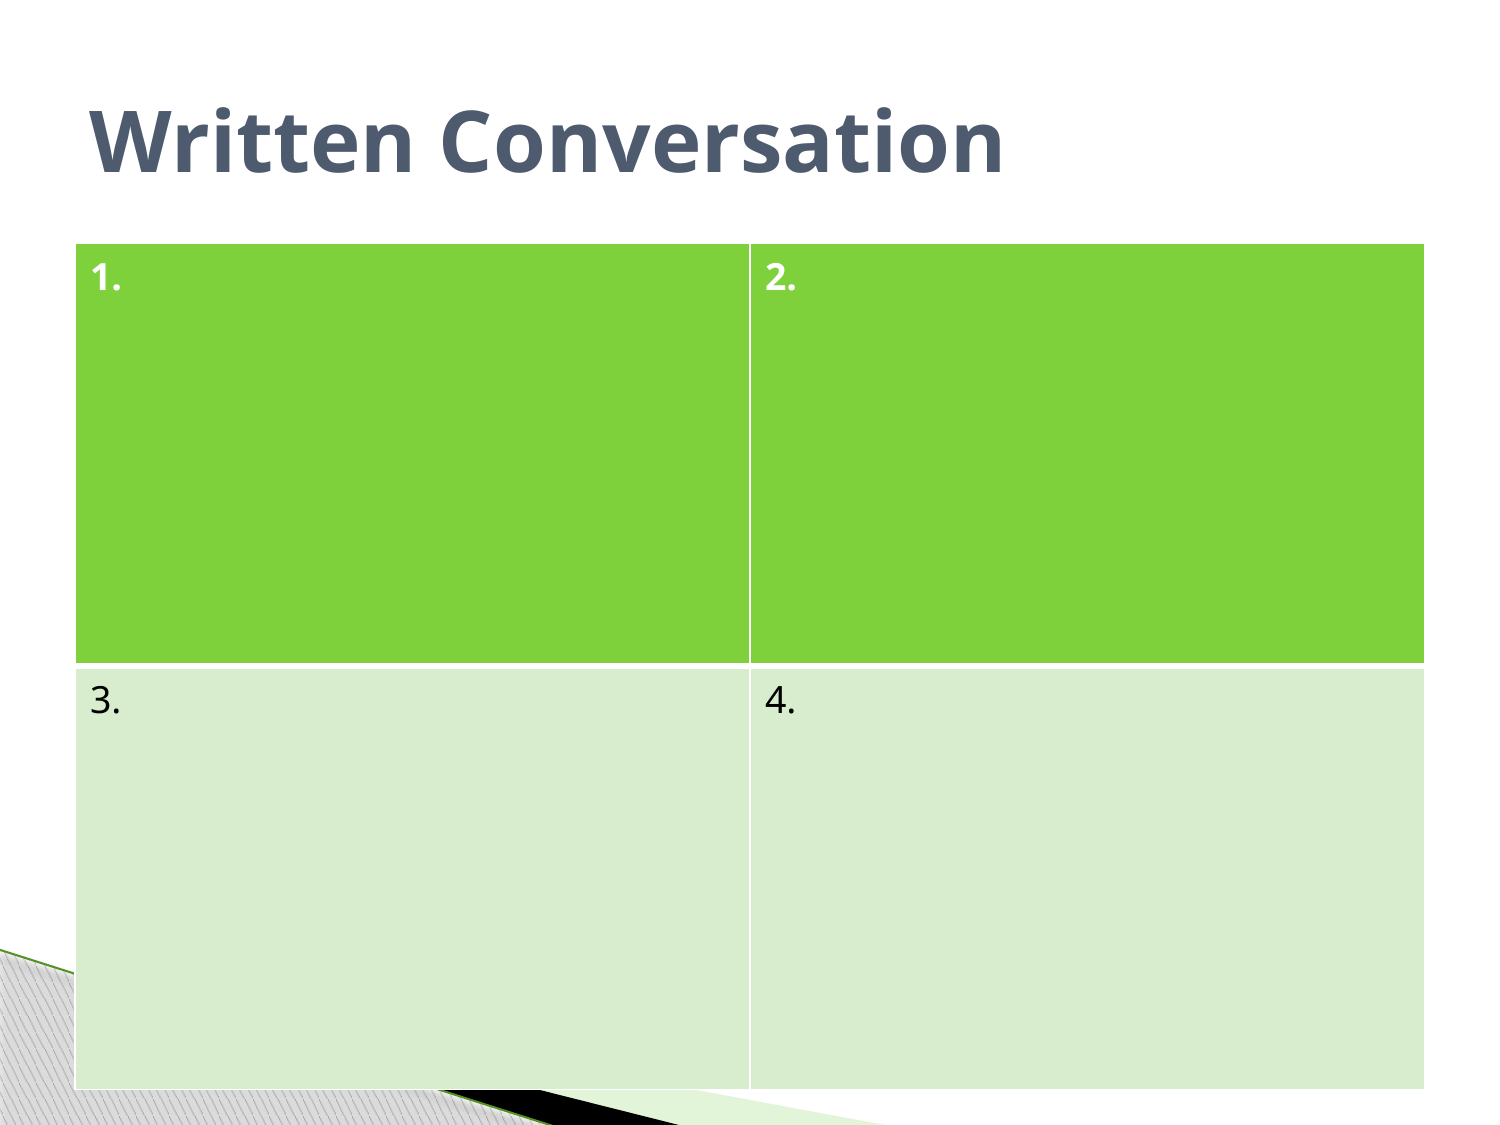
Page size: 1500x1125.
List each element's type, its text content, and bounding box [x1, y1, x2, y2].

table_cell 3. [76, 669, 749, 1089]
table_cell 4. [751, 669, 1424, 1089]
table_header 2. [751, 244, 1424, 663]
title Written Conversation [75, 45, 1425, 233]
table_header 1. [76, 244, 749, 663]
